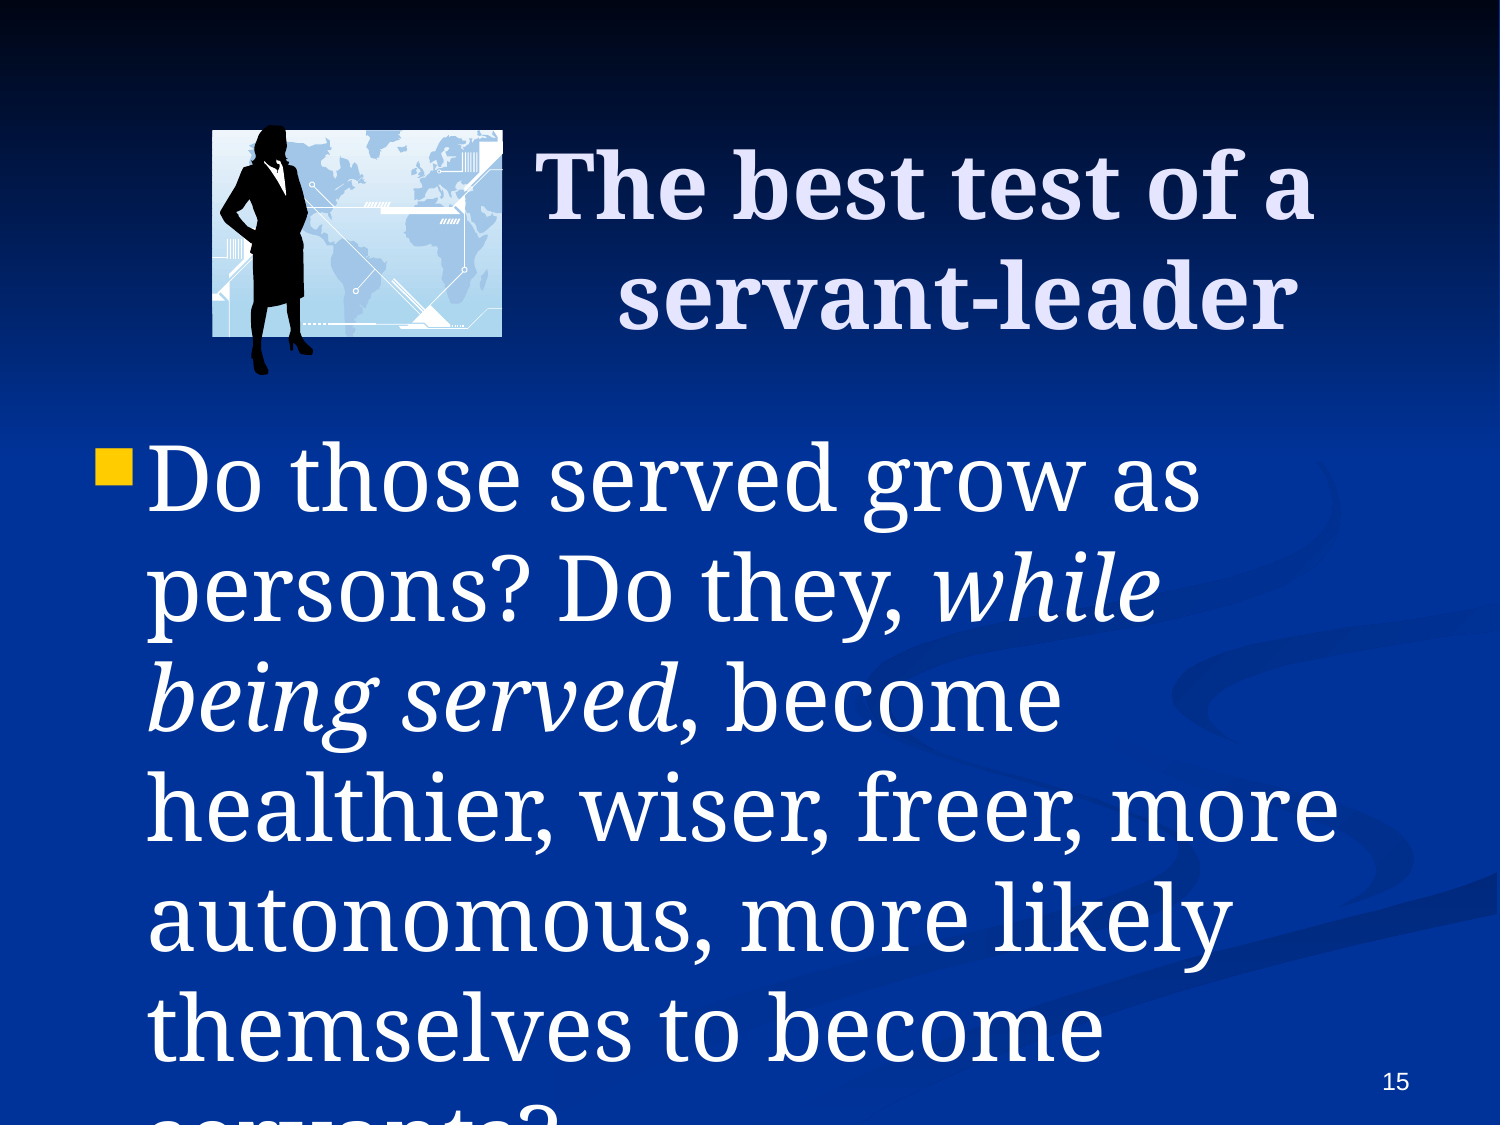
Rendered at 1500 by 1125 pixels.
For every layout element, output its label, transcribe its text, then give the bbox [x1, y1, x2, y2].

list Do those served grow as persons? Do they, while being served, become healthier, wiser, freer, more autonomous, more likely themselves to become servants? [74, 412, 1426, 1006]
picture [212, 124, 504, 376]
slide_number 15 [1074, 1024, 1426, 1104]
title The best test of a servant-leader [62, 99, 1413, 376]
